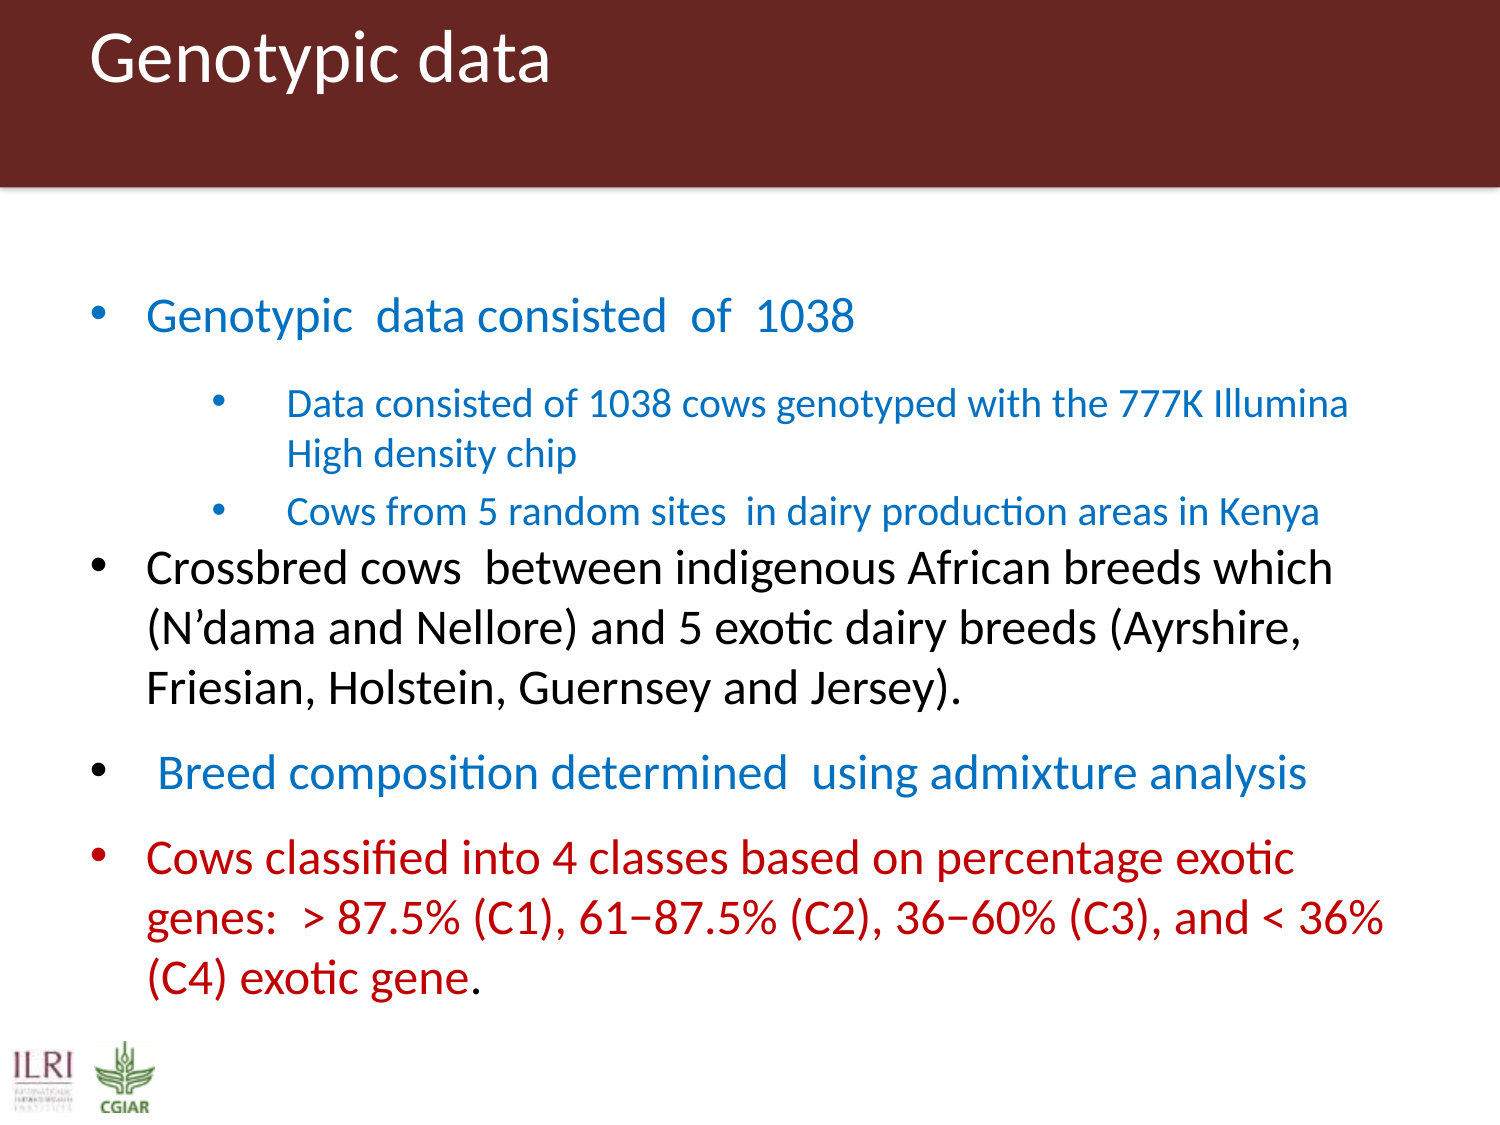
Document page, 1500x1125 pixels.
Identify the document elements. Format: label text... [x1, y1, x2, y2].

picture [94, 1041, 155, 1113]
title Genotypic data [75, 0, 1425, 188]
list Genotypic data consisted of 1038 Data consisted of 1038 cows genotyped with the 777K Illumina High density chip Cows from 5 random sites in dairy production areas in Kenya Crossbred cows between indigenous African breeds which (N’dama and Nellore) and 5 exotic dairy breeds (Ayrshire, Friesian, Holstein, Guernsey and Jersey). Breed composition determined using admixture analysis Cows classified into 4 classes based on percentage exotic genes: > 87.5% (C1), 61−87.5% (C2), 36−60% (C3), and < 36% (C4) exotic gene. [75, 275, 1425, 1025]
picture [12, 1049, 74, 1113]
